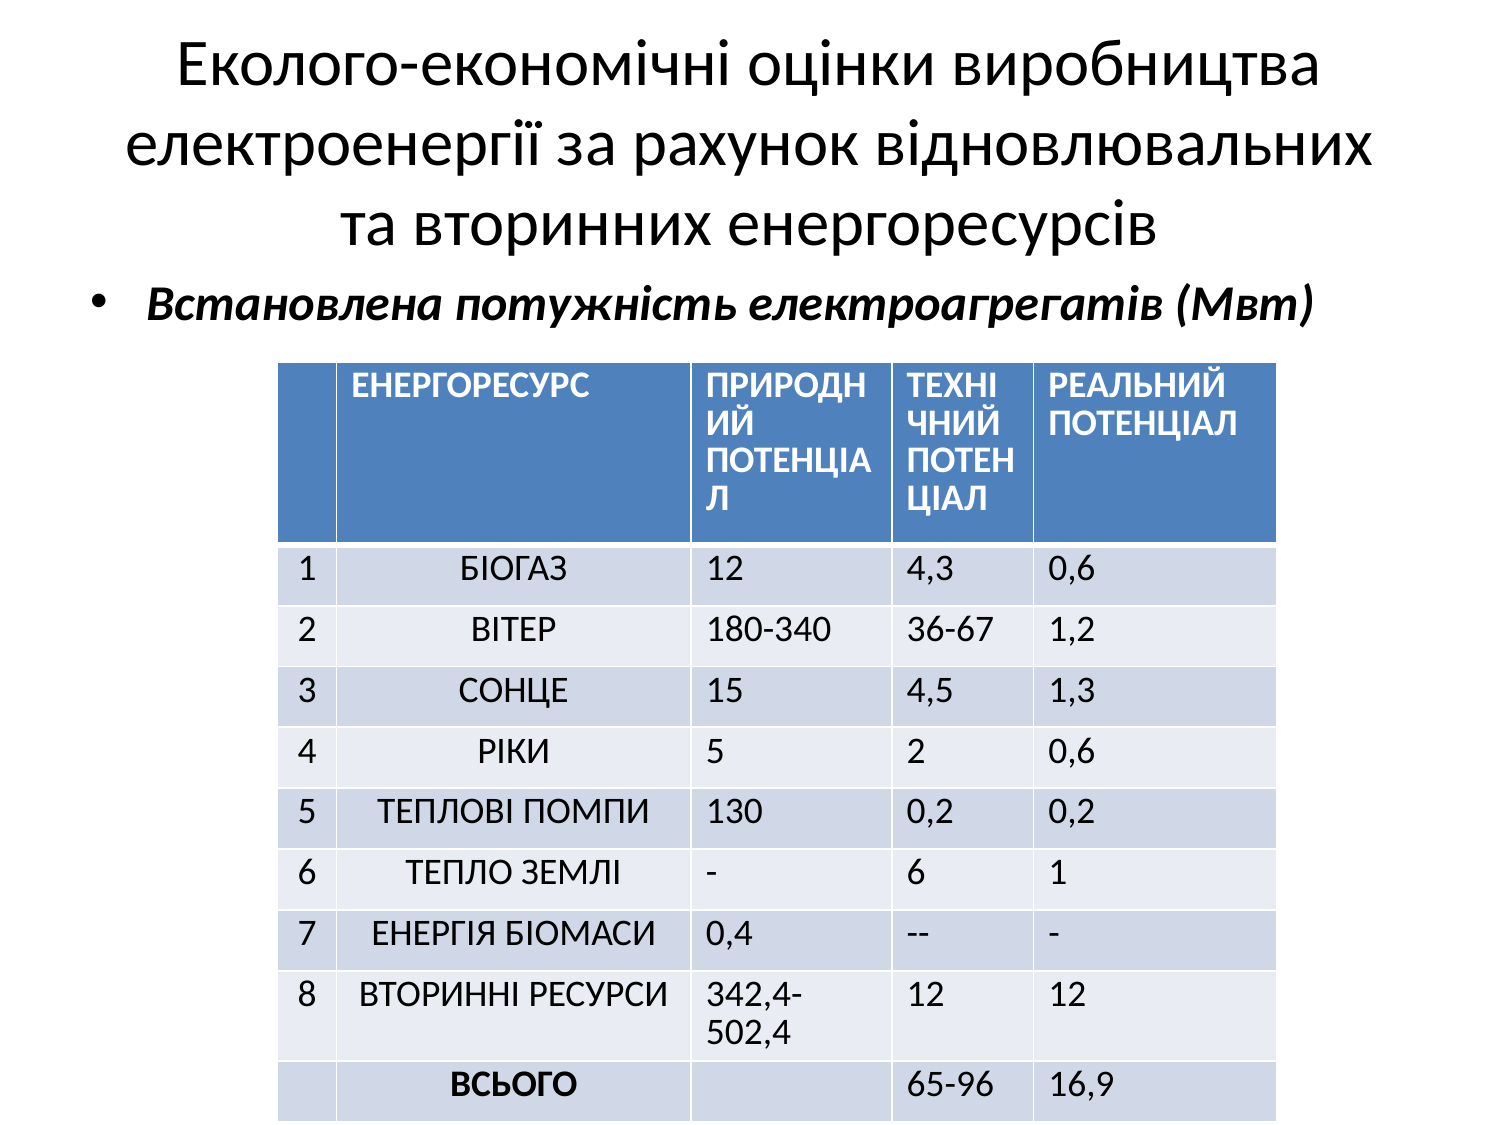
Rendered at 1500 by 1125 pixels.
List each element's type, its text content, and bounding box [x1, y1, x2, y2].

table_cell 12 [893, 972, 1033, 1060]
table_cell ВСЬОГО [337, 1062, 690, 1121]
table_cell 4,5 [893, 667, 1033, 726]
table_cell 0,2 [893, 789, 1033, 848]
table_cell 8 [278, 972, 336, 1060]
table_cell РІКИ [337, 728, 690, 787]
list Встановлена потужність електроагрегатів (Мвт) [75, 262, 1425, 1005]
table_header ТЕХНІЧНИЙ ПОТЕНЦІАЛ [893, 363, 1033, 542]
table_header РЕАЛЬНИЙ ПОТЕНЦІАЛ [1034, 363, 1276, 542]
table_cell БІОГАЗ [337, 548, 690, 605]
table_cell 12 [1034, 972, 1276, 1060]
table_cell 36-67 [893, 607, 1033, 666]
table_cell ВТОРИННІ РЕСУРСИ [337, 972, 690, 1060]
table_cell 0,4 [692, 911, 891, 970]
table_cell СОНЦЕ [337, 667, 690, 726]
table_cell 0,6 [1034, 548, 1276, 605]
table_cell 1,2 [1034, 607, 1276, 666]
table_cell ЕНЕРГІЯ БІОМАСИ [337, 911, 690, 970]
table_cell 1 [1034, 850, 1276, 909]
table_cell ВІТЕР [337, 607, 690, 666]
table_cell [278, 1062, 336, 1121]
table_cell 0,6 [1034, 728, 1276, 787]
table_cell 180-340 [692, 607, 891, 666]
table_cell 130 [692, 789, 891, 848]
table_cell 4 [278, 728, 336, 787]
table_cell [692, 1062, 891, 1121]
table_cell 2 [278, 607, 336, 666]
table_cell ТЕПЛОВІ ПОМПИ [337, 789, 690, 848]
table_cell - [1034, 911, 1276, 970]
table_cell 3 [278, 667, 336, 726]
table_cell 16,9 [1034, 1062, 1276, 1121]
table_cell 6 [893, 850, 1033, 909]
table_cell 4,3 [893, 548, 1033, 605]
table_cell 5 [278, 789, 336, 848]
table_cell 2 [893, 728, 1033, 787]
table_cell ТЕПЛО ЗЕМЛІ [337, 850, 690, 909]
title Еколого-економічні оцінки виробництва електроенергії за рахунок відновлювальних та вторинних енергоресурсів [75, 45, 1425, 233]
table_cell - [692, 850, 891, 909]
table_cell 1,3 [1034, 667, 1276, 726]
table_cell 5 [692, 728, 891, 787]
table_cell 15 [692, 667, 891, 726]
table_cell 6 [278, 850, 336, 909]
table_cell 342,4-502,4 [692, 972, 891, 1060]
table_cell 12 [692, 548, 891, 605]
table_header ЕНЕРГОРЕСУРС [337, 363, 690, 542]
table_cell 1 [278, 548, 336, 605]
table_cell 7 [278, 911, 336, 970]
table_header [278, 363, 336, 542]
table_cell 65-96 [893, 1062, 1033, 1121]
table_cell 0,2 [1034, 789, 1276, 848]
table_cell -- [893, 911, 1033, 970]
table_header ПРИРОДНИЙ ПОТЕНЦІАЛ [692, 363, 891, 542]
